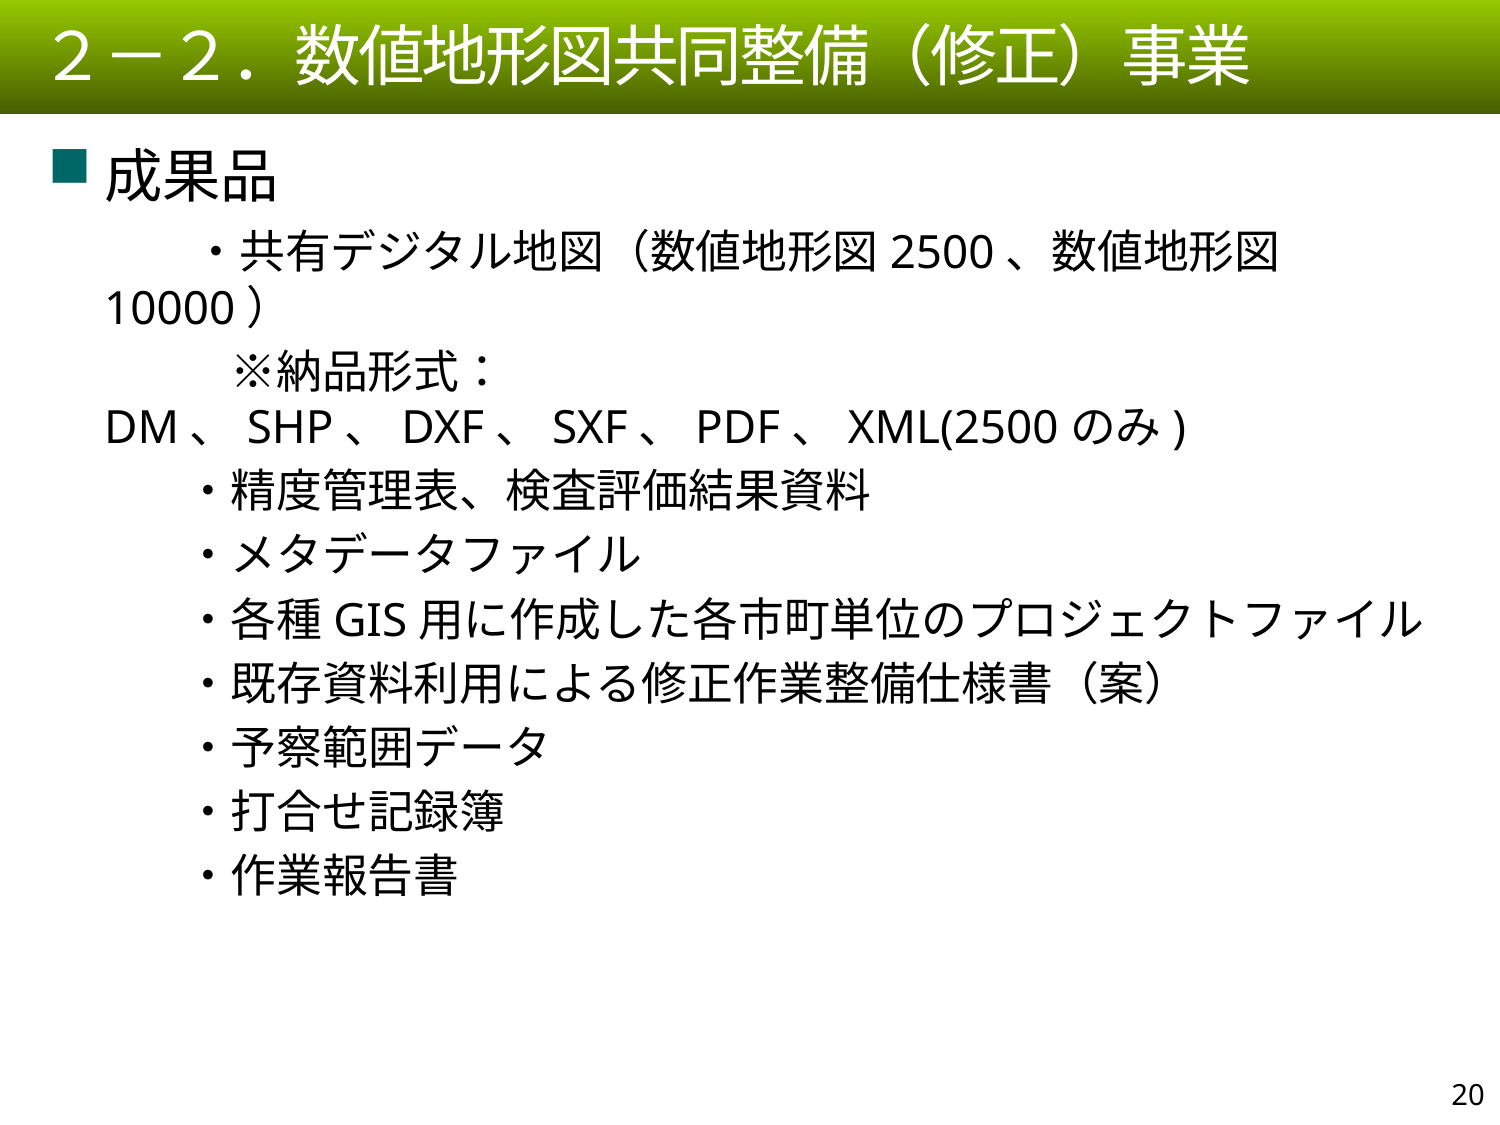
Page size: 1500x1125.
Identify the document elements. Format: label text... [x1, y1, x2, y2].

text_box ２－２．数値地形図共同整備（修正）事業 [25, 12, 1471, 96]
slide_number 19 [1149, 1068, 1500, 1125]
text_box 成果品 ・共有デジタル地図（数値地形図2500、数値地形図10000） ※納品形式：DM、SHP、DXF、SXF、PDF、XML(2500のみ) ・精度管理表、検査評価結果資料 ・メタデータファイル ・各種GIS用に作成した各市町単位のプロジェクトファイル ・既存資料利用による修正作業整備仕様書（案） ・予察範囲データ ・打合せ記録簿 ・作業報告書 [32, 131, 1455, 861]
